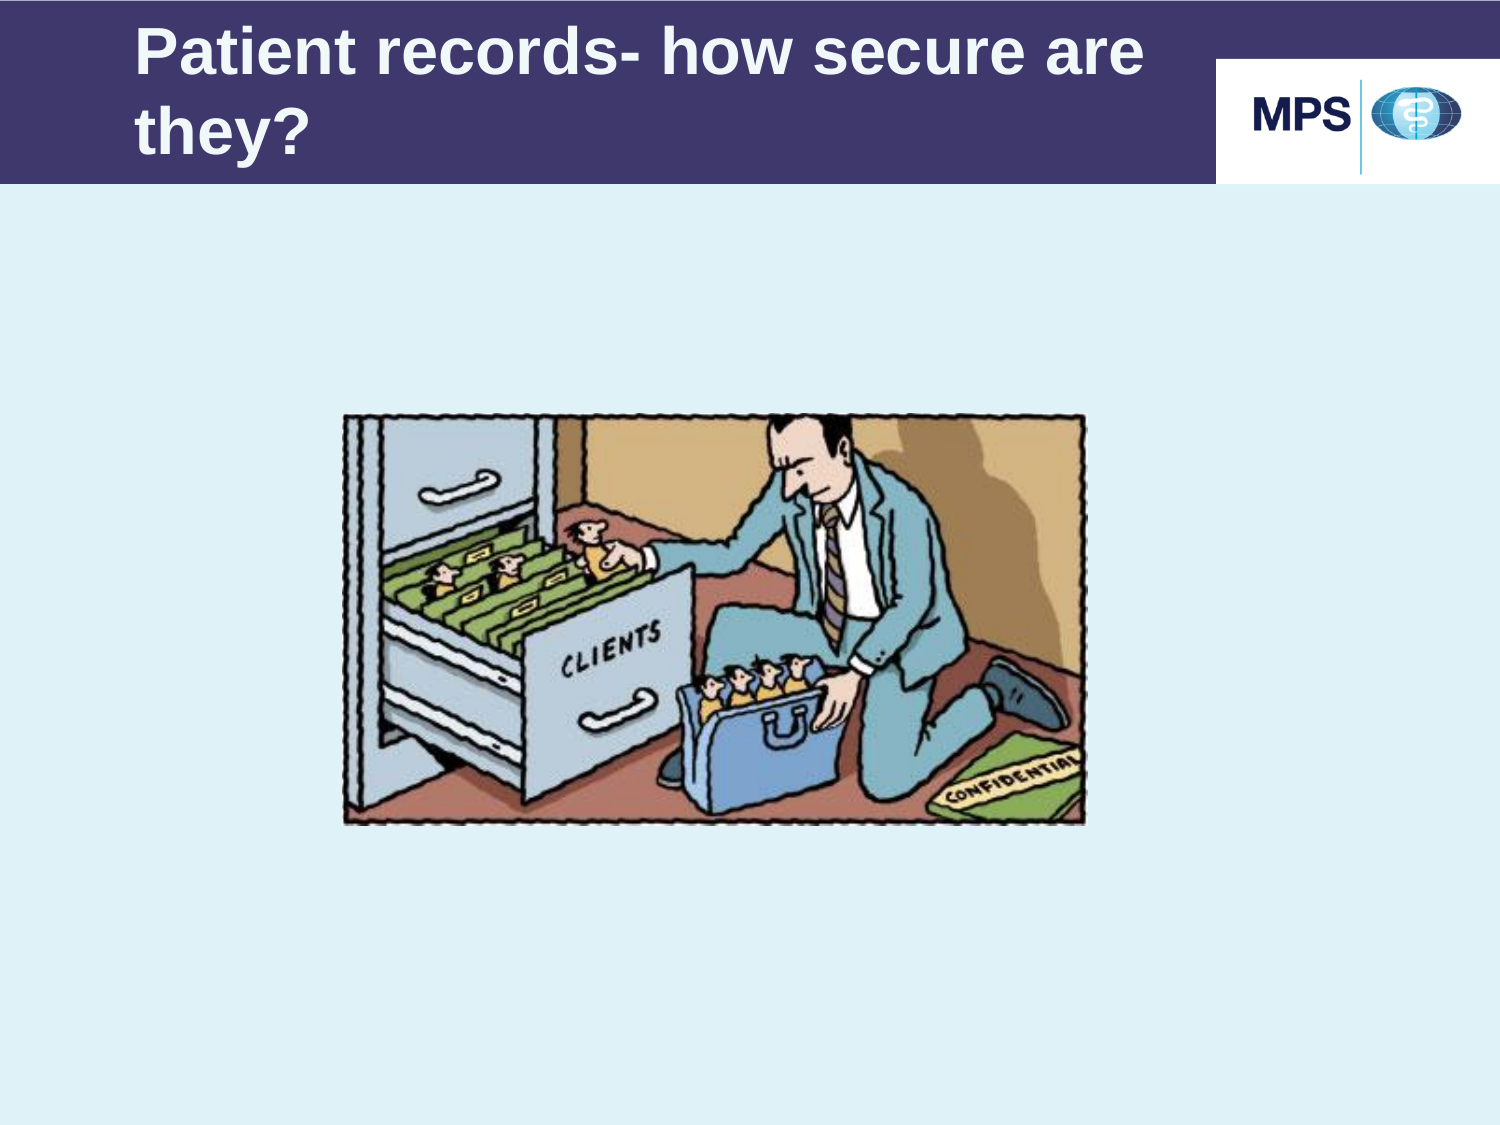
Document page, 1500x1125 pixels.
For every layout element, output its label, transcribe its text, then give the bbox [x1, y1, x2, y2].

title Patient records- how secure are they? [119, 10, 1194, 165]
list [342, 413, 1088, 826]
picture [1221, 64, 1494, 196]
